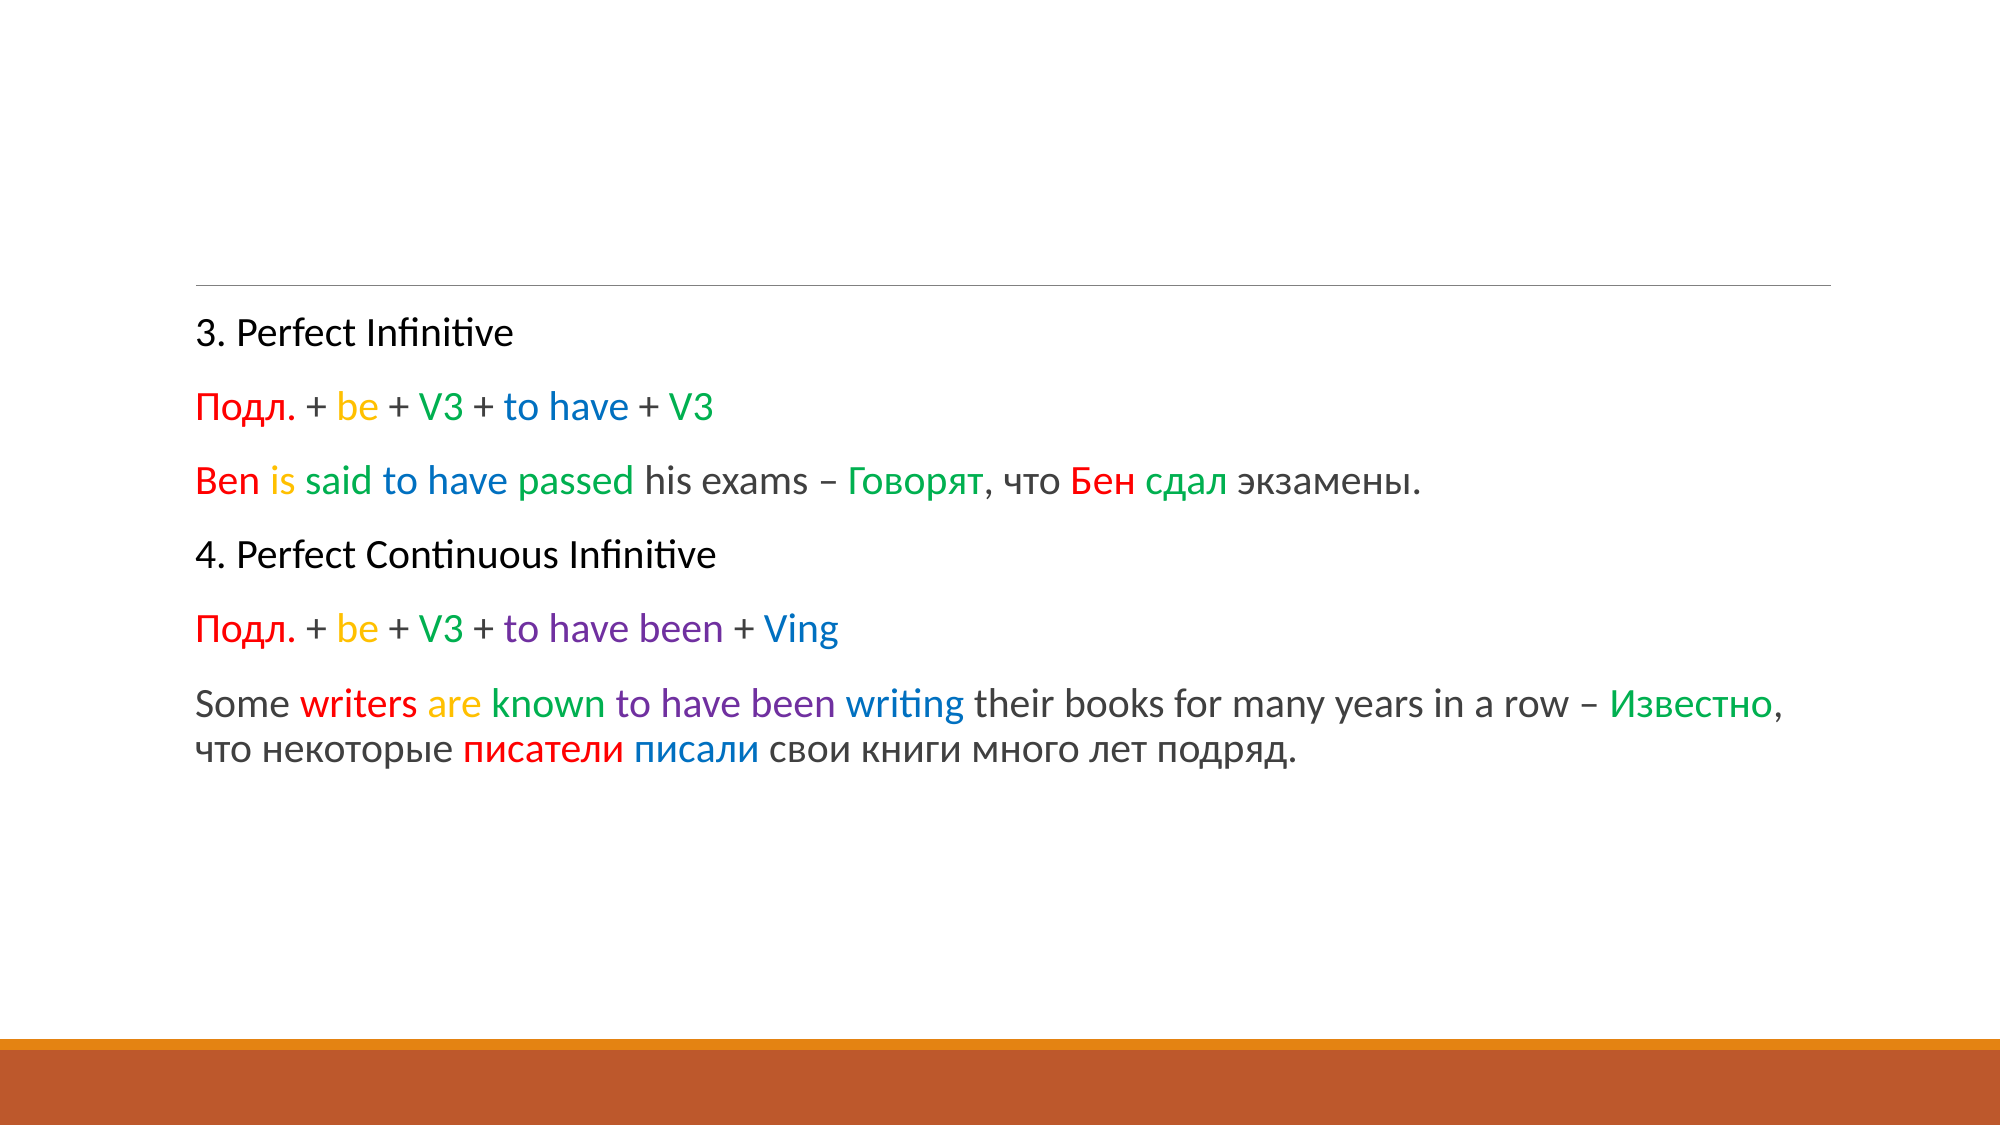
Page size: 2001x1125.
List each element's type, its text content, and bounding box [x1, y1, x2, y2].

list 3. Perfect Infinitive Подл. + be + V3 + to have + V3 Ben is said to have passed his exams – Говорят, что Бен сдал экзамены. 4. Perfect Continuous Infinitive Подл. + be + V3 + to have been + Ving Some writers are known to have been writing their books for many years in a row – Известно, что некоторые писатели писали свои книги много лет подряд. [180, 302, 1830, 963]
